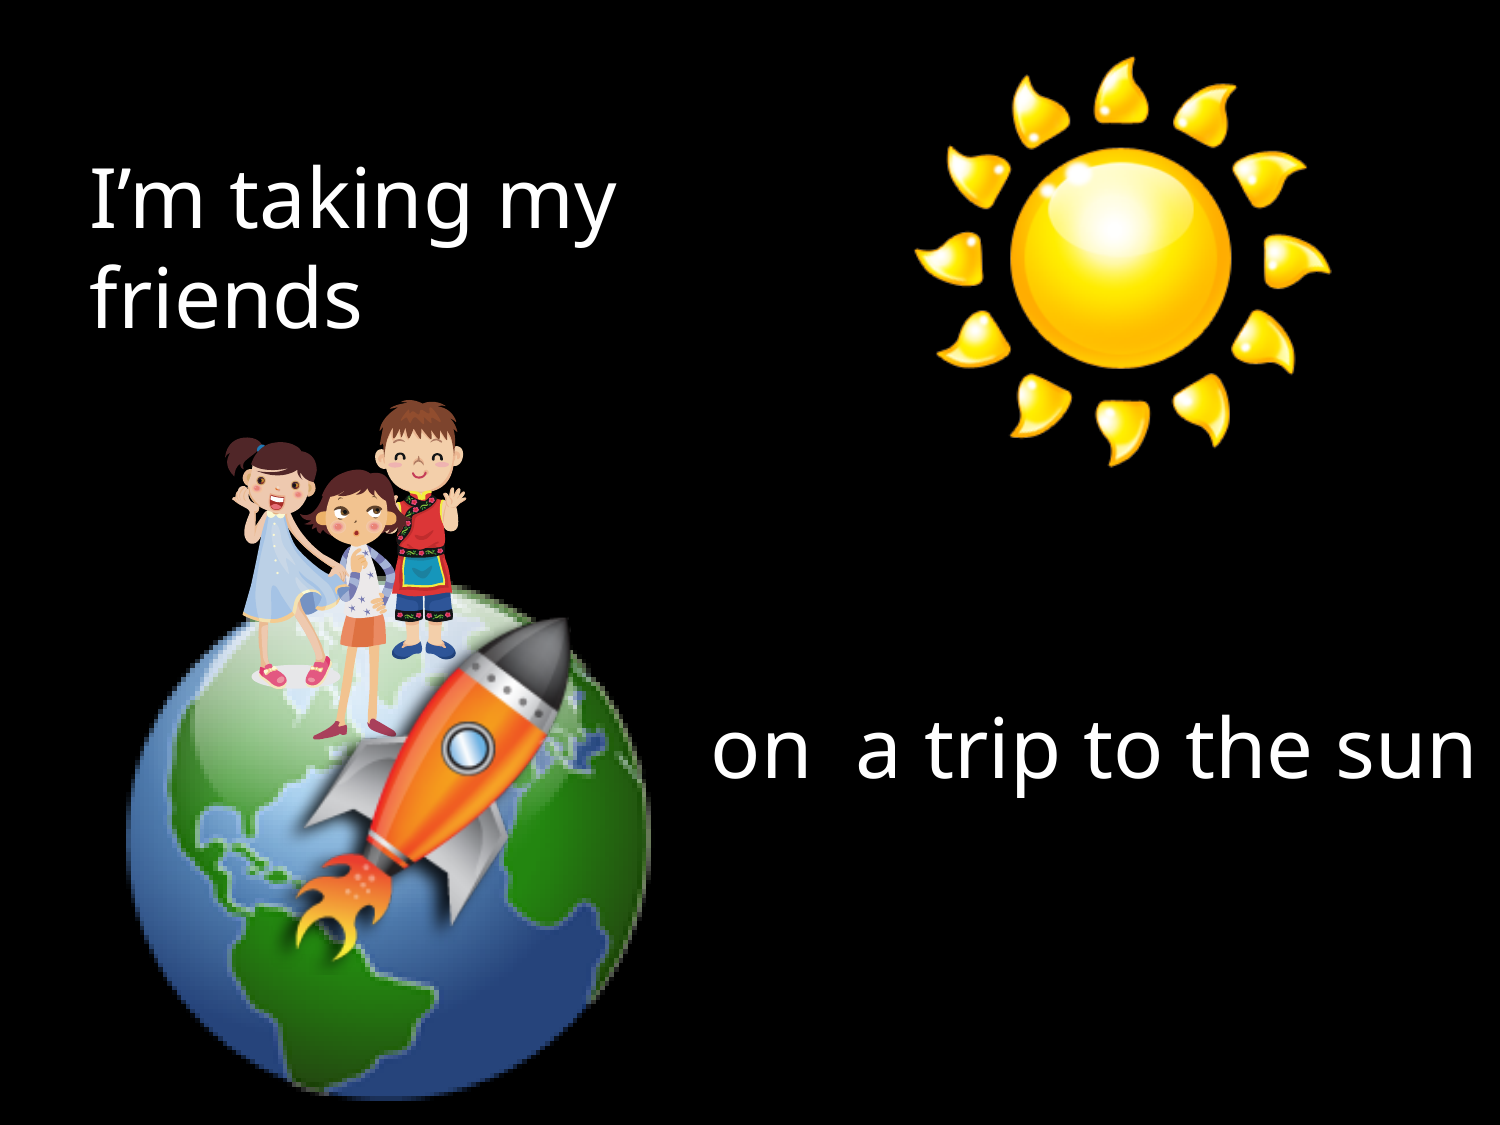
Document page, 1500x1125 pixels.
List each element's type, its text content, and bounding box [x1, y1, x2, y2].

picture [887, 37, 1338, 488]
text_box I’m taking my friends [74, 137, 838, 353]
picture [62, 399, 726, 1125]
text_box on a trip to the sun [729, 687, 1494, 803]
